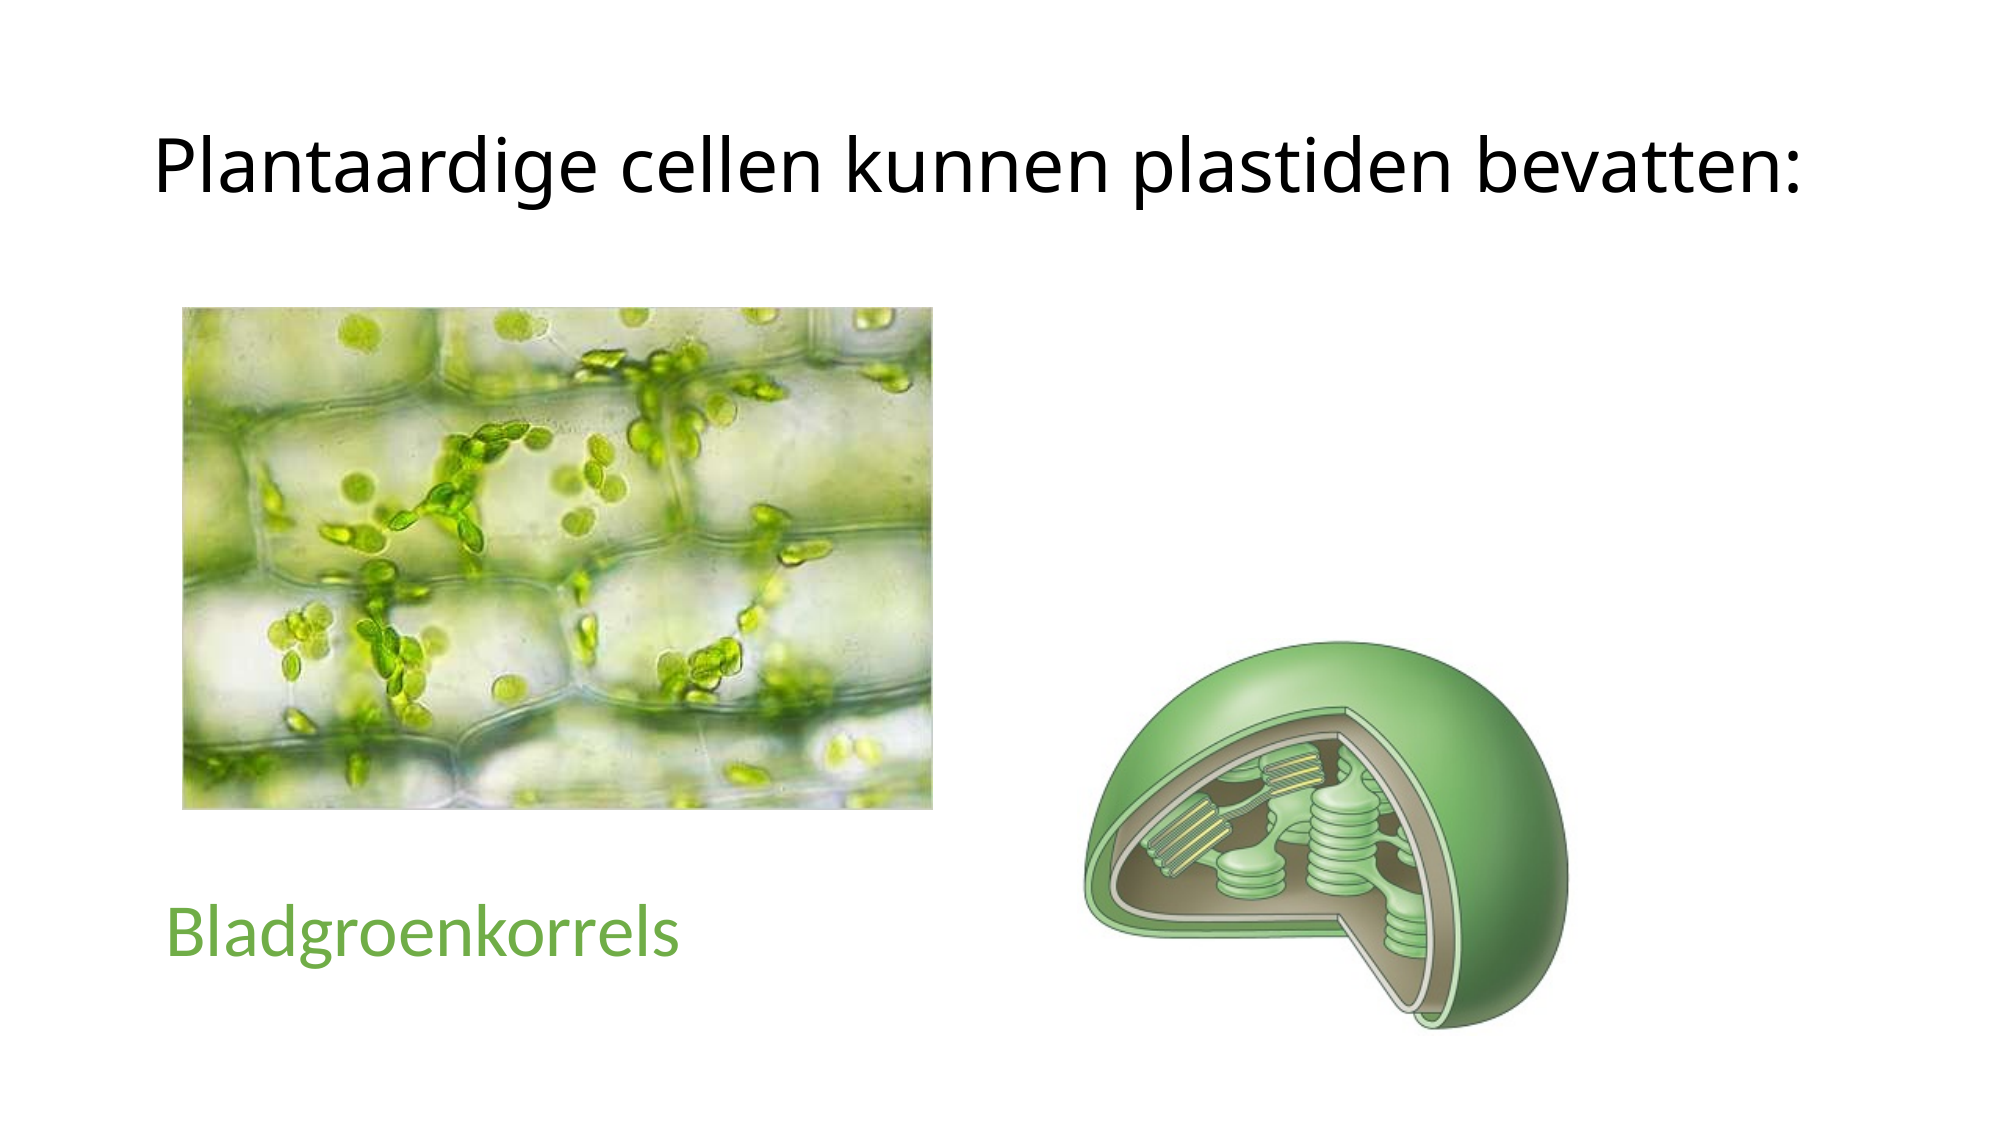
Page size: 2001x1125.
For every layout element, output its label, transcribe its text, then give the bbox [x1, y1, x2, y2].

title Plantaardige cellen kunnen plastiden bevatten: [137, 59, 1863, 278]
picture [1077, 638, 1578, 1036]
picture [182, 307, 933, 810]
text_box Bladgroenkorrels [150, 873, 863, 979]
